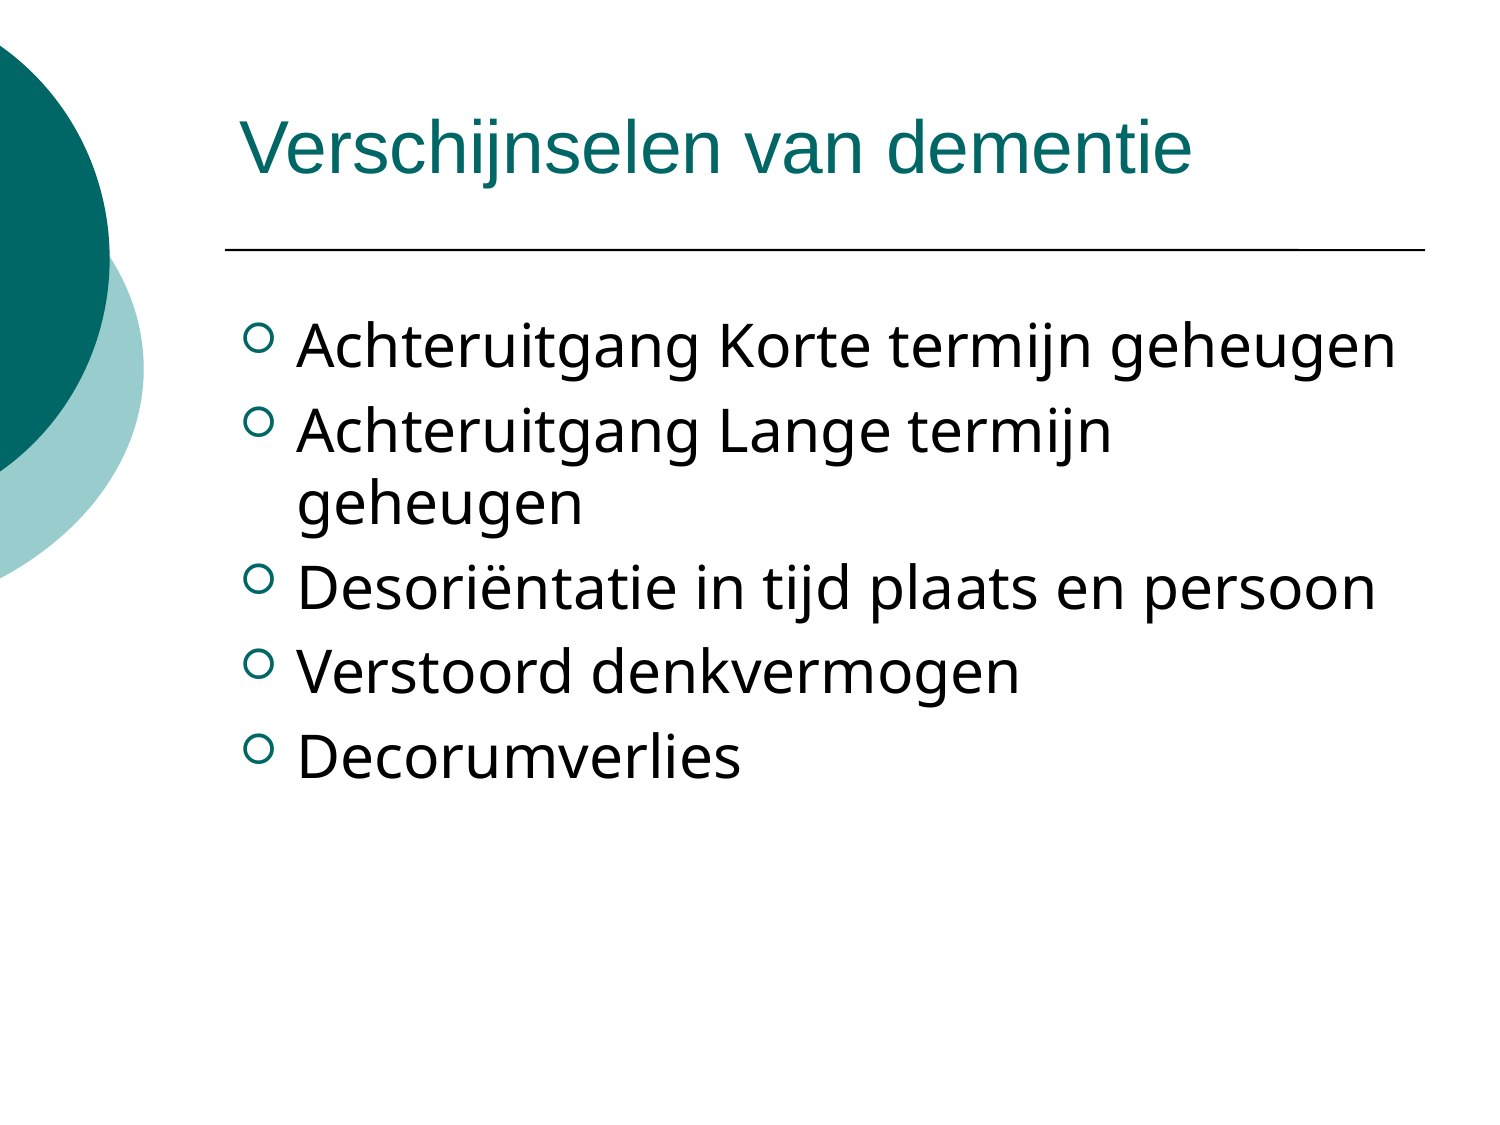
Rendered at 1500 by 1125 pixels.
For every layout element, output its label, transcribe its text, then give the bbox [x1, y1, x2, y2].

list Achteruitgang Korte termijn geheugen Achteruitgang Lange termijn geheugen Desoriëntatie in tijd plaats en persoon Verstoord denkvermogen Decorumverlies [224, 299, 1425, 975]
title Verschijnselen van dementie [224, 49, 1425, 238]
